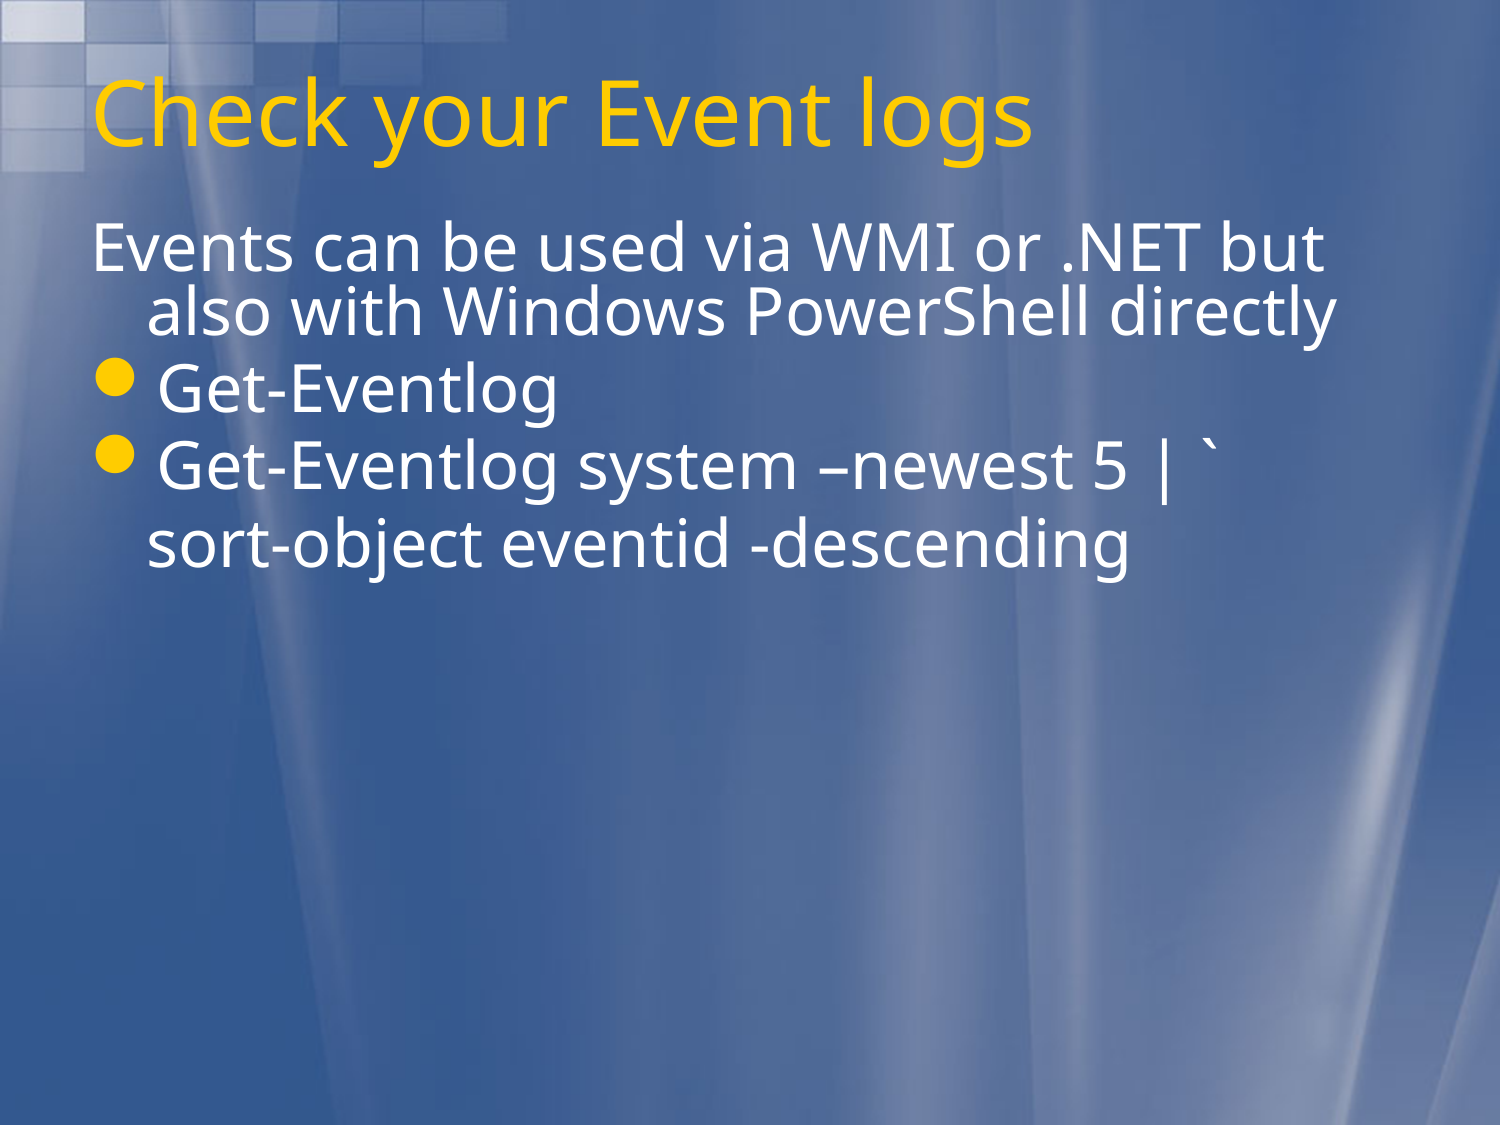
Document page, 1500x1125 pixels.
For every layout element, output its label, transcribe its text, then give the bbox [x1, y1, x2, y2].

title Check your Event logs [74, 44, 1426, 176]
picture [0, 0, 1500, 1125]
list Events can be used via WMI or .NET but also with Windows PowerShell directly Get-Eventlog Get-Eventlog system –newest 5 | ` sort-object eventid -descending [74, 212, 1426, 1051]
